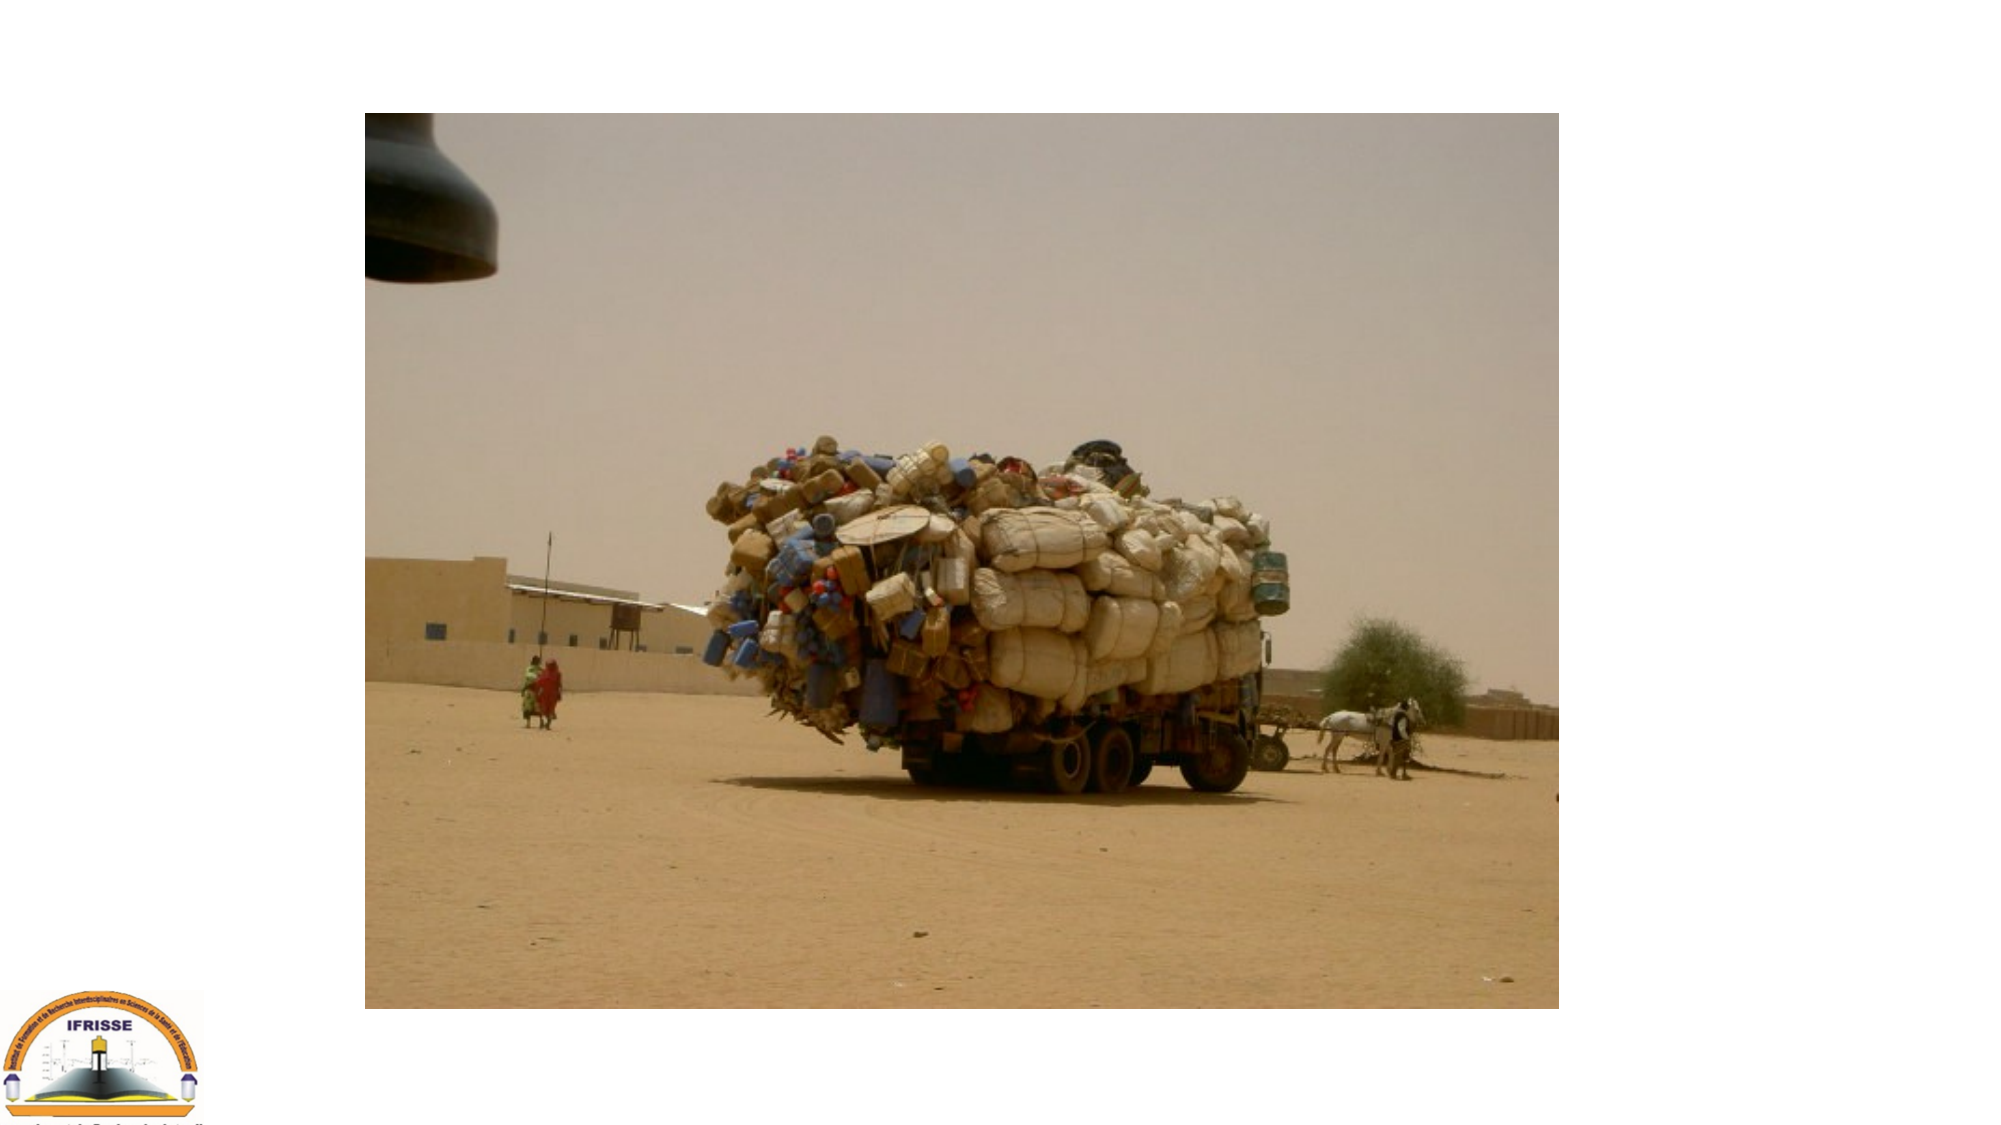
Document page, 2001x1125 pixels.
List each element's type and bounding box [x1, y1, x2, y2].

picture [0, 990, 204, 1125]
picture [365, 113, 1559, 1009]
